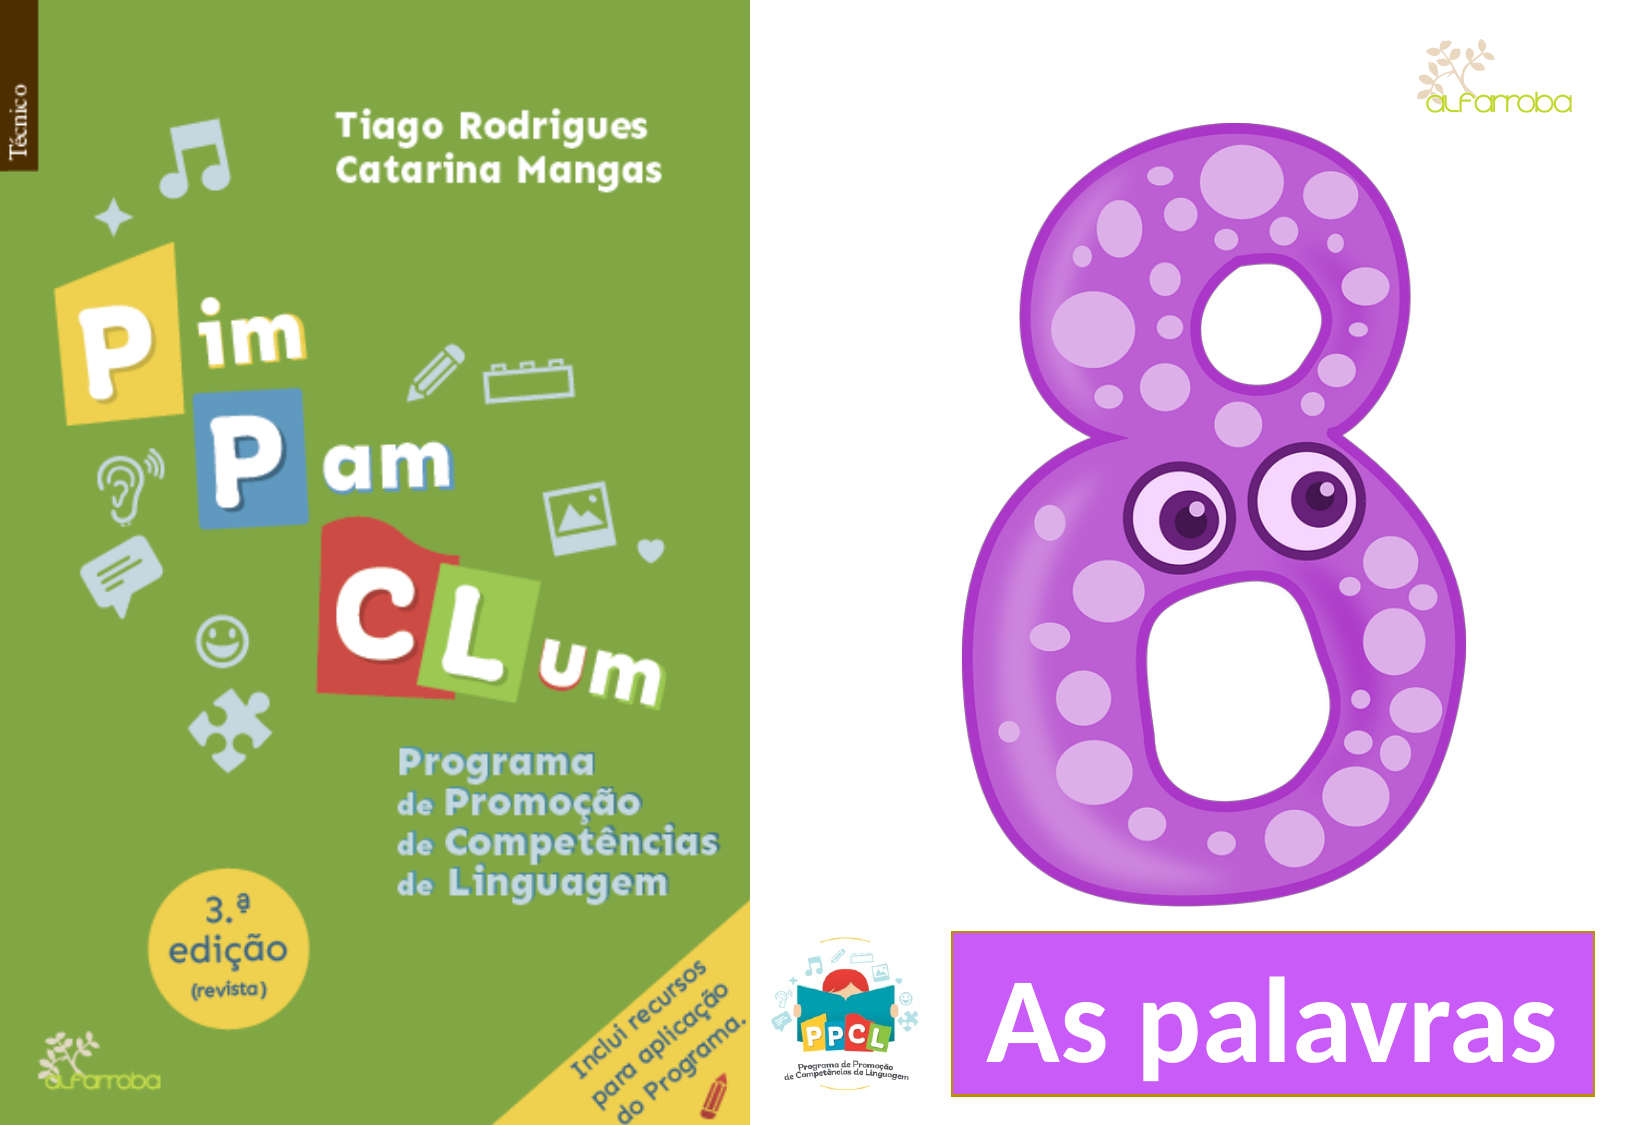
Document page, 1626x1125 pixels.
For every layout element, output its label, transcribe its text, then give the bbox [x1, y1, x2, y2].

picture [0, 0, 952, 1125]
picture [1416, 39, 1572, 114]
text_box As palavras [952, 931, 1595, 1097]
picture [962, 123, 1466, 908]
